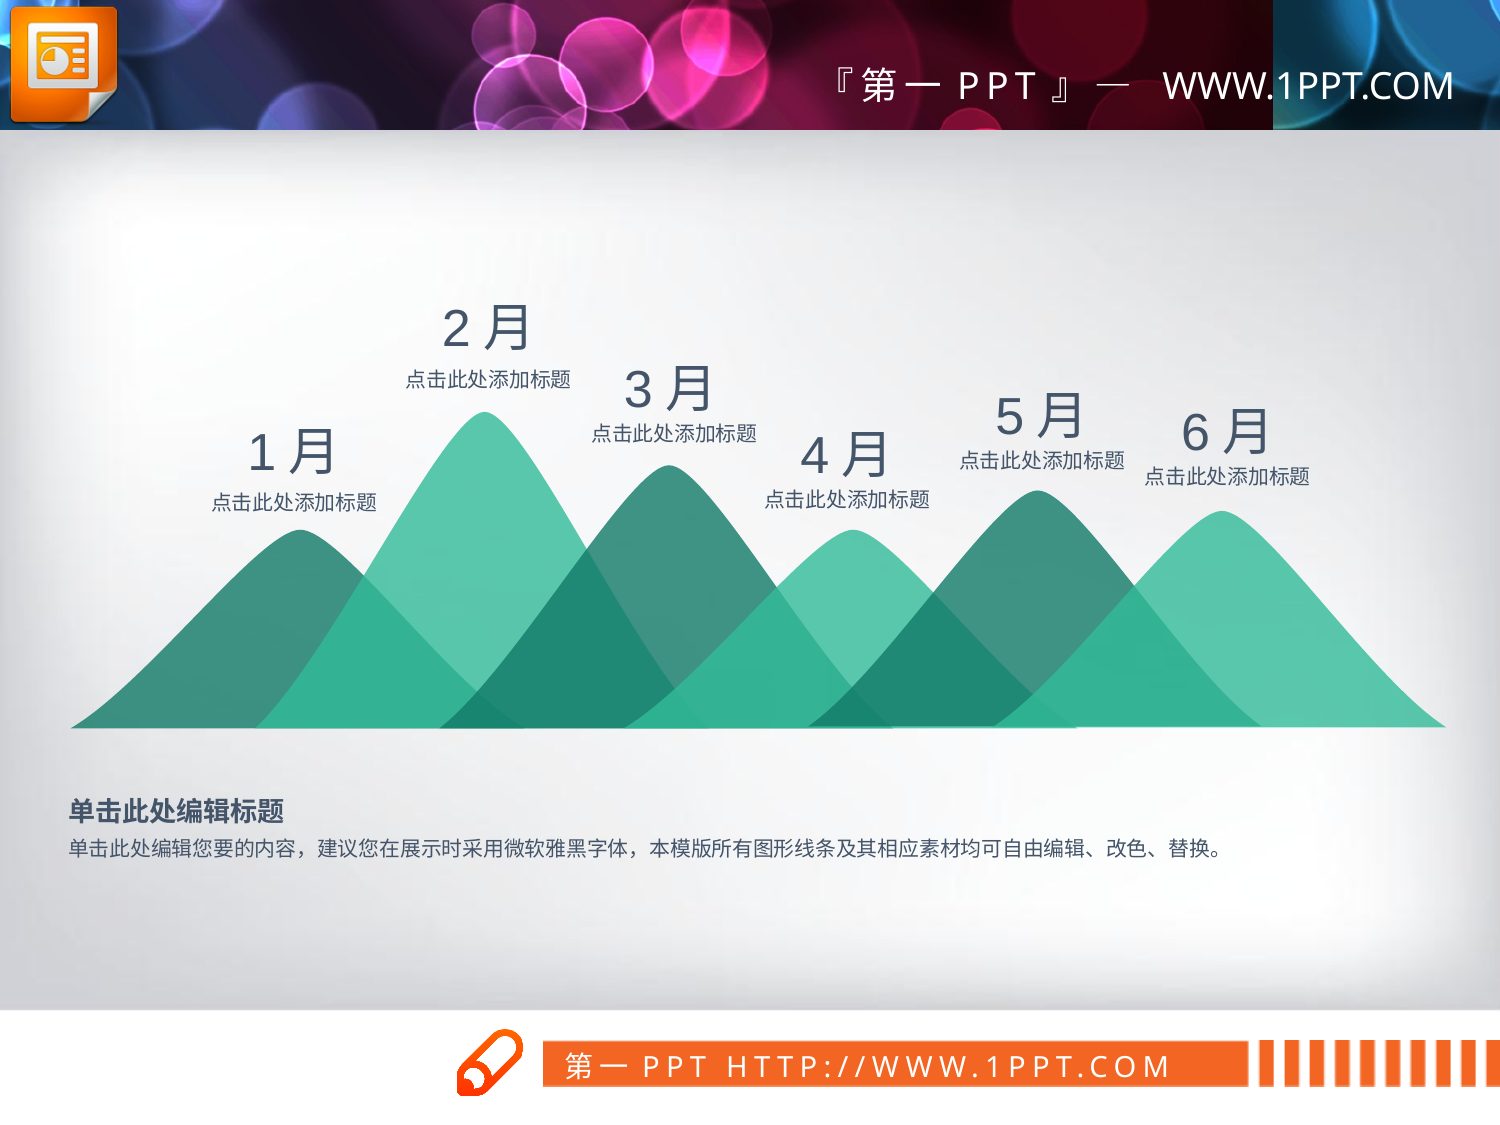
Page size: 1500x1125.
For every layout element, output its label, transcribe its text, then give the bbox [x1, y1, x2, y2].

text_box 5月 [983, 376, 1101, 442]
text_box 4月 [777, 415, 917, 480]
text_box 点击此处添加标题 [936, 442, 1148, 479]
text_box 点击此处添加标题 [188, 483, 400, 521]
picture [0, 0, 1500, 1012]
text_box 点击此处添加标题 [745, 480, 949, 518]
text_box 6月 [1169, 392, 1287, 458]
text_box 点击此处添加标题 [1122, 458, 1334, 495]
text_box 单击此处编辑您要的内容，建议您在展示时采用微软雅黑字体，本模版所有图形线条及其相应素材均可自由编辑、改色、替换。 [56, 824, 1346, 867]
text_box [623, 529, 1078, 729]
text_box [255, 411, 587, 729]
text_box [992, 510, 1447, 728]
text_box 单击此处编辑标题 [56, 781, 337, 833]
text_box 2月 [430, 288, 548, 360]
picture [543, 1040, 1500, 1087]
text_box 1月 [235, 411, 353, 483]
text_box 3月 [612, 349, 730, 414]
text_box 点击此处添加标题 [383, 360, 594, 398]
text_box 点击此处添加标题 [568, 414, 780, 452]
text_box [439, 465, 776, 729]
text_box [70, 529, 364, 729]
text_box [808, 490, 1134, 727]
